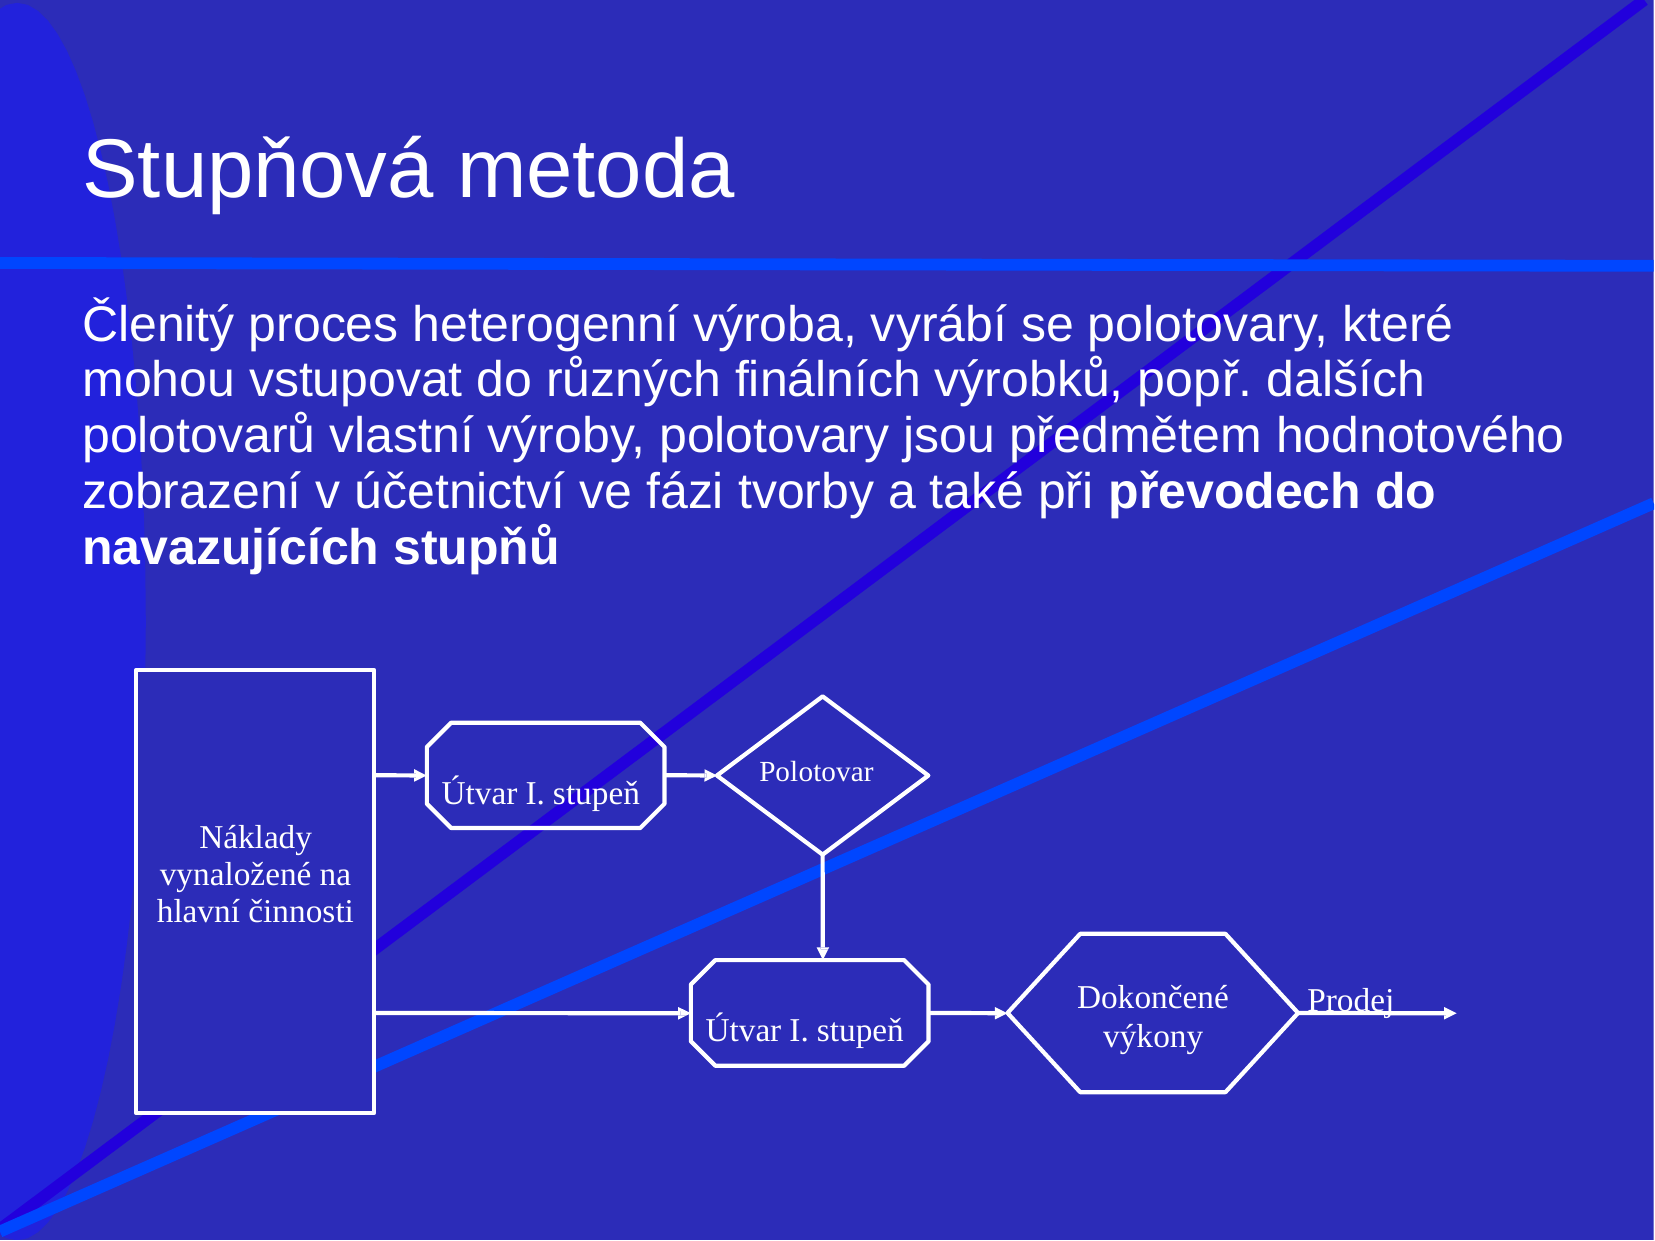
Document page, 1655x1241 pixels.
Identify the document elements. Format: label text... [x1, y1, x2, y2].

list Členitý proces heterogenní výroba, vyrábí se polotovary, které mohou vstupovat do různých finálních výrobků, popř. dalších polotovarů vlastní výroby, polotovary jsou předmětem hodnotového zobrazení v účetnictví ve fázi tvorby a také při převodech do navazujících stupňů [80, 296, 1574, 1002]
text_box [928, 1006, 1007, 1020]
text_box [1397, 1007, 1457, 1020]
text_box Náklady vynaložené na hlavní činnosti [136, 669, 374, 1114]
text_box [690, 960, 929, 1066]
text_box [1298, 1010, 1305, 1016]
title Stupňová metoda [80, 64, 1574, 296]
text_box [1007, 933, 1298, 1093]
text_box [664, 769, 717, 782]
text_box [816, 854, 830, 960]
text_box Prodej [1305, 977, 1397, 1018]
text_box [426, 722, 665, 829]
text_box [373, 769, 426, 782]
text_box [373, 1007, 690, 1020]
text_box Polotovar [757, 751, 876, 787]
text_box [716, 696, 929, 854]
